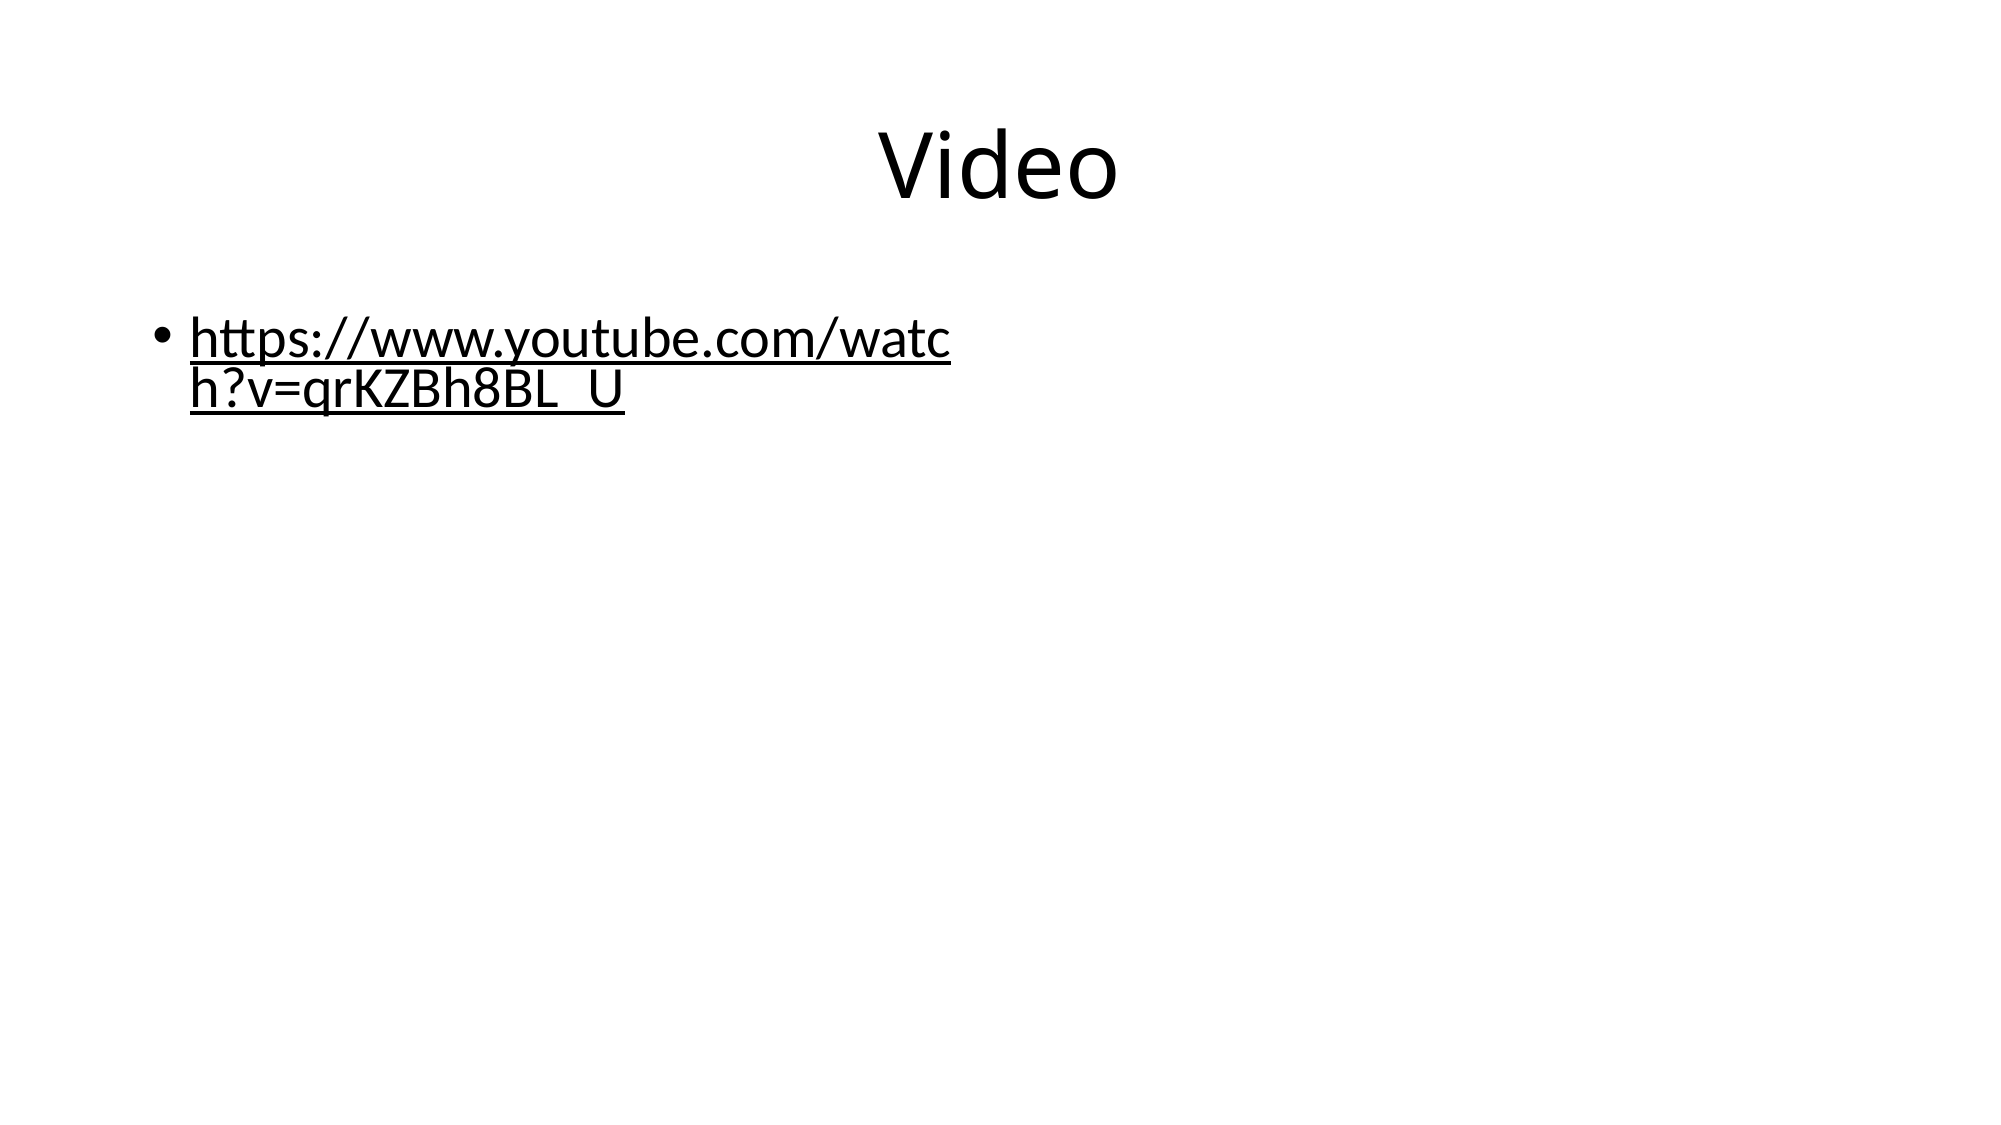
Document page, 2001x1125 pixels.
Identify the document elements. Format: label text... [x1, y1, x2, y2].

title Video [137, 59, 1863, 278]
list https://www.youtube.com/watch?v=qrKZBh8BL_U [137, 299, 988, 1014]
